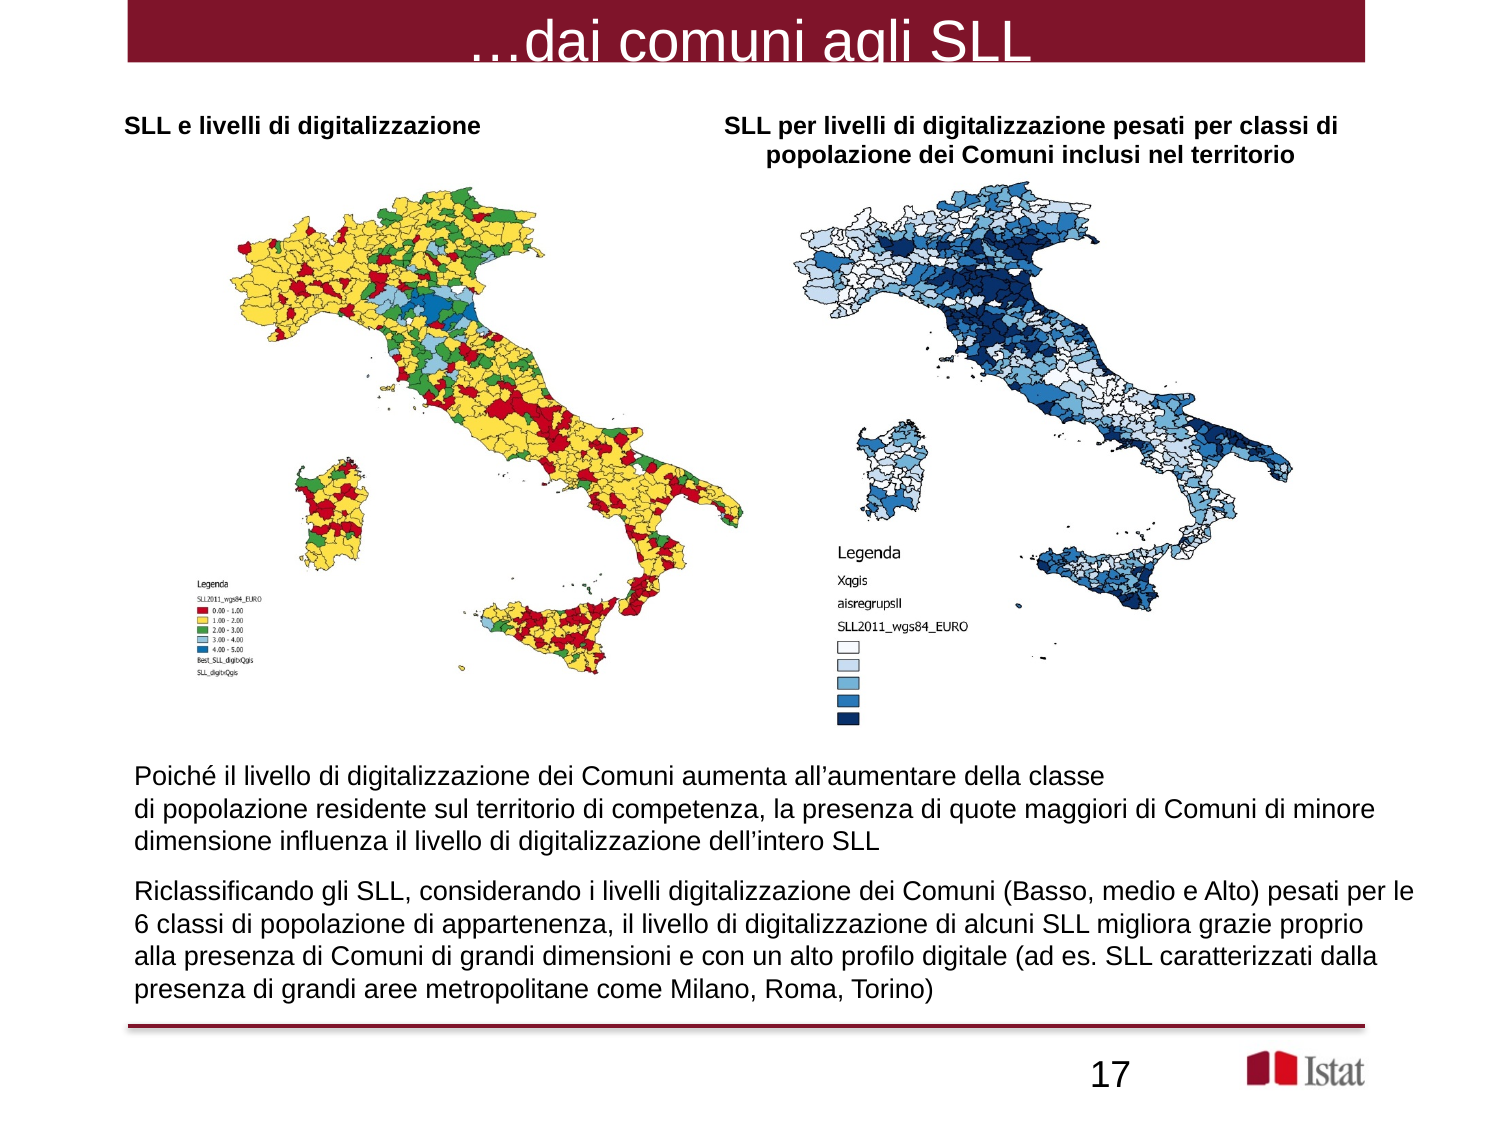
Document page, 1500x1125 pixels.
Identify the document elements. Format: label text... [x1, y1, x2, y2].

slide_number 17 [1074, 1042, 1425, 1103]
picture [135, 172, 787, 705]
text_box SLL e livelli di digitalizzazione SLL per livelli di digitalizzazione pesati per classi di popolazione dei Comuni inclusi nel territorio [109, 101, 1433, 177]
text_box Poiché il livello di digitalizzazione dei Comuni aumenta all’aumentare della classe di popolazione residente sul territorio di competenza, la presenza di quote maggiori di Comuni di minore dimensione influenza il livello di digitalizzazione dell’intero SLL Riclassificando gli SLL, considerando i livelli digitalizzazione dei Comuni (Basso, medio e Alto) pesati per le 6 classi di popolazione di appartenenza, il livello di digitalizzazione di alcuni SLL migliora grazie proprio alla presenza di Comuni di grandi dimensioni e con un alto profilo digitale (ad es. SLL caratterizzati dalla presenza di grandi aree metropolitane come Milano, Roma, Torino) [119, 751, 1437, 1011]
title …dai comuni agli SLL [75, 0, 1425, 138]
picture [789, 172, 1306, 728]
